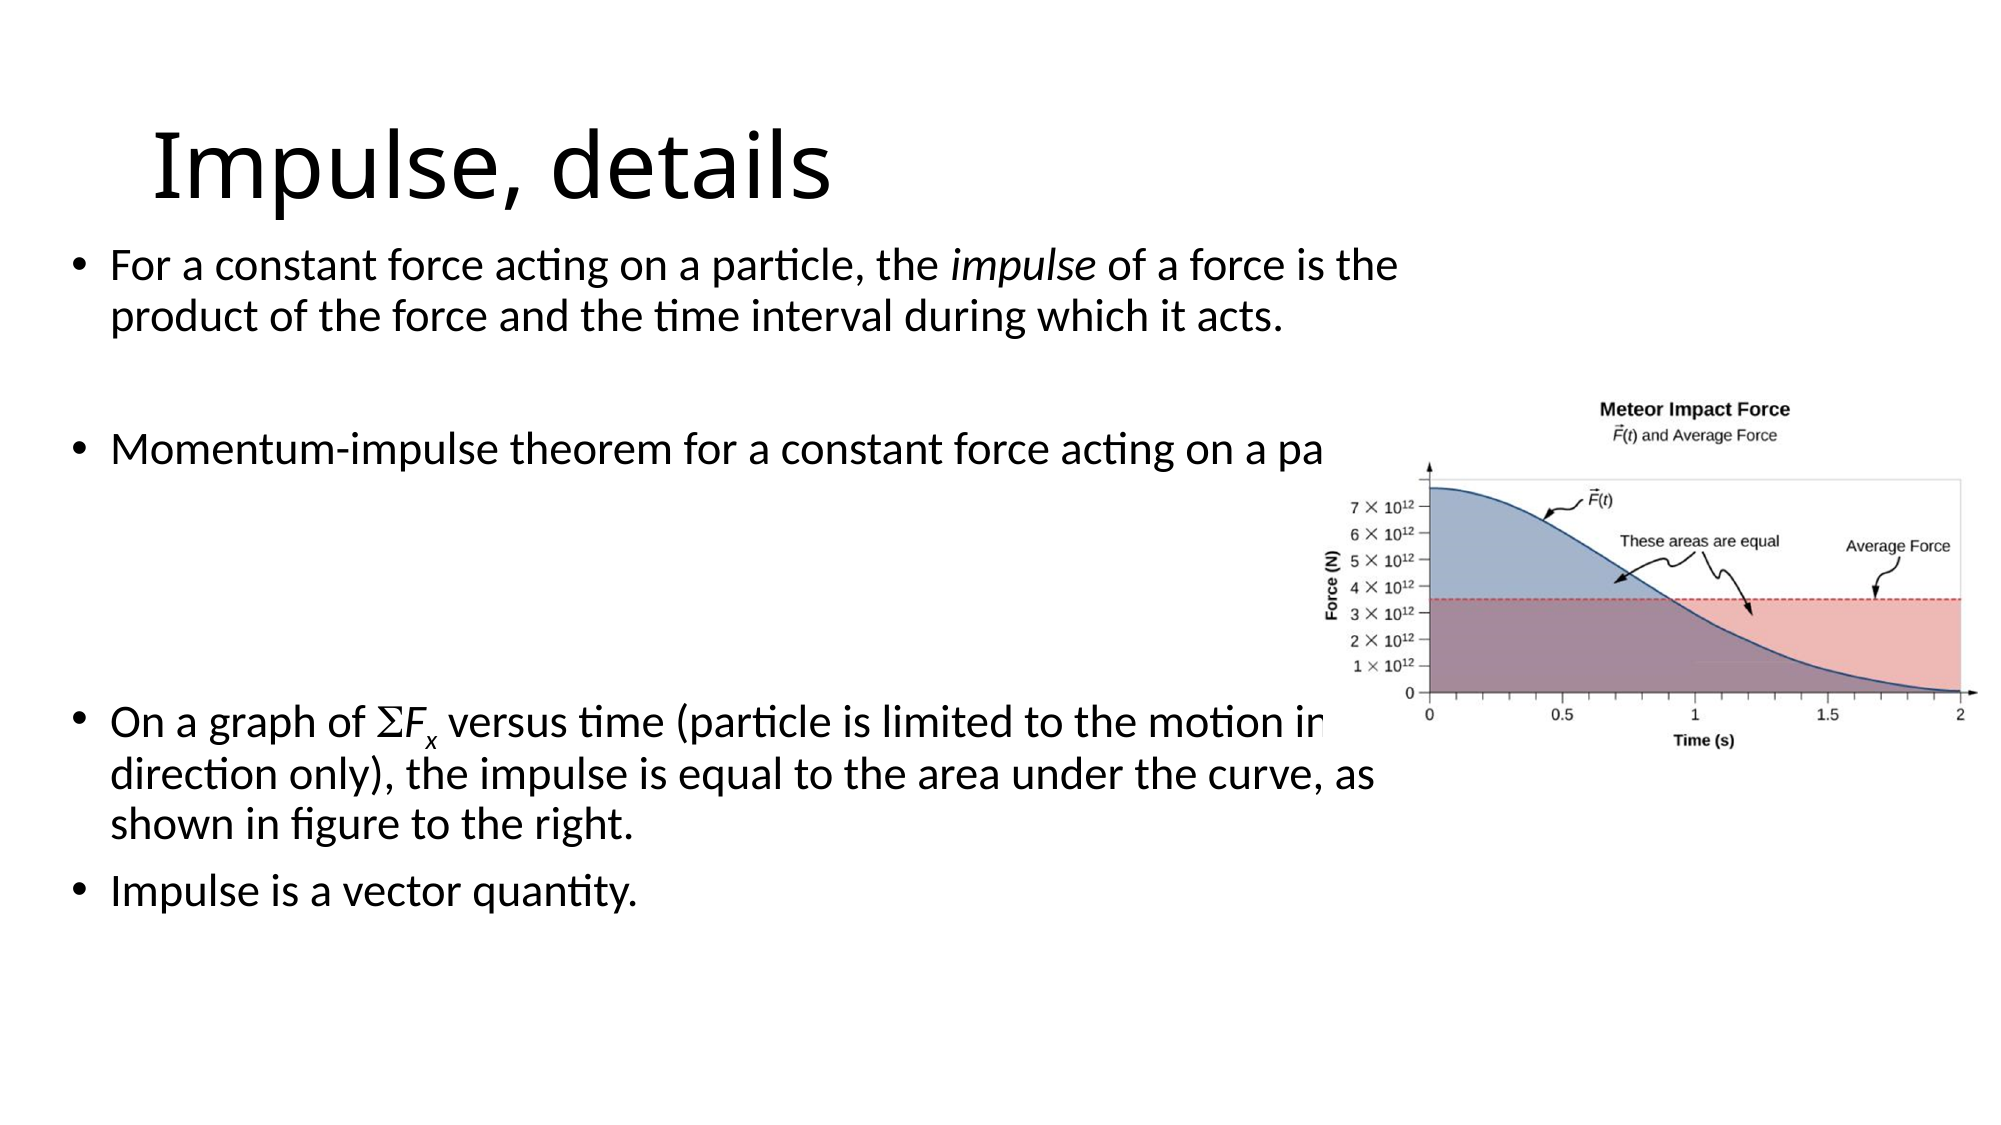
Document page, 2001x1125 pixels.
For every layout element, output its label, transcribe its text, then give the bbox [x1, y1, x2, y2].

title Impulse, details [137, 59, 1863, 278]
picture [1323, 399, 1978, 750]
